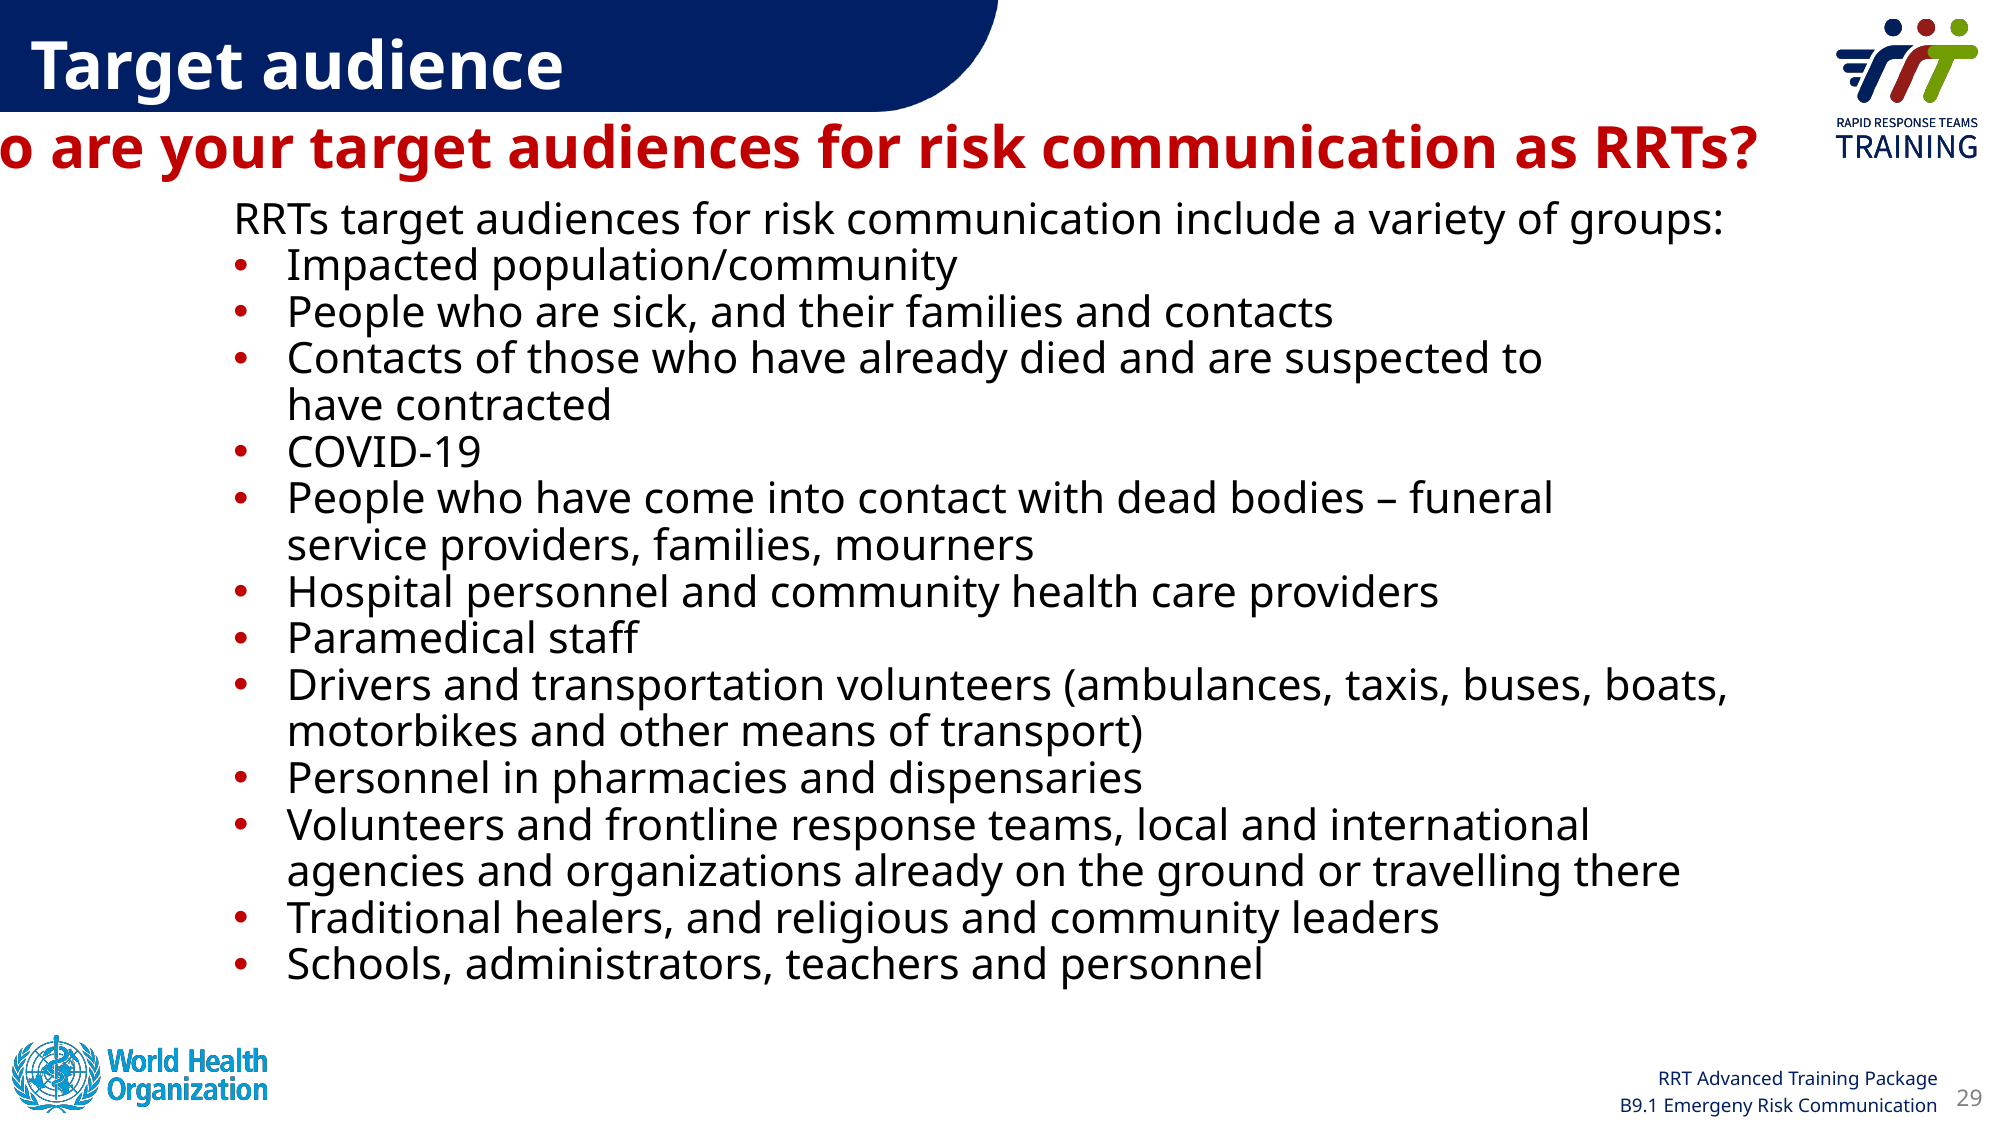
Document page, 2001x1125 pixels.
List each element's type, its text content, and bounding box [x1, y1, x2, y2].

picture [22, 1062, 26, 1077]
picture [30, 1083, 37, 1091]
text_box Target audience [22, 15, 1401, 122]
text_box Who are your target audiences for risk communication as RRTs? [0, 110, 1766, 189]
picture [24, 1054, 36, 1087]
picture [1835, 19, 1978, 167]
picture [46, 1056, 54, 1062]
picture [40, 1062, 47, 1070]
list RRTs target audiences for risk communication include a variety of groups: Impacted population/community People who are sick, and their families and contacts Contacts of those who have already died and are suspected to have contracted COVID-19 People who have come into contact with dead bodies – funeral service providers, families, mourners Hospital personnel and community health care providers Paramedical staff Drivers and transportation volunteers (ambulances, taxis, buses, boats, motorbikes and other means of transport) Personnel in pharmacies and dispensaries Volunteers and frontline response teams, local and international agencies and organizations already on the ground or travelling there Traditional healers, and religious and community leaders Schools, administrators, teachers and personnel [225, 188, 1775, 1004]
picture [59, 1035, 267, 1113]
picture [34, 1054, 43, 1078]
picture [12, 1083, 48, 1113]
picture [50, 1108, 62, 1113]
picture [0, 0, 999, 110]
picture [36, 1088, 78, 1105]
picture [71, 1053, 90, 1091]
picture [12, 1035, 54, 1068]
